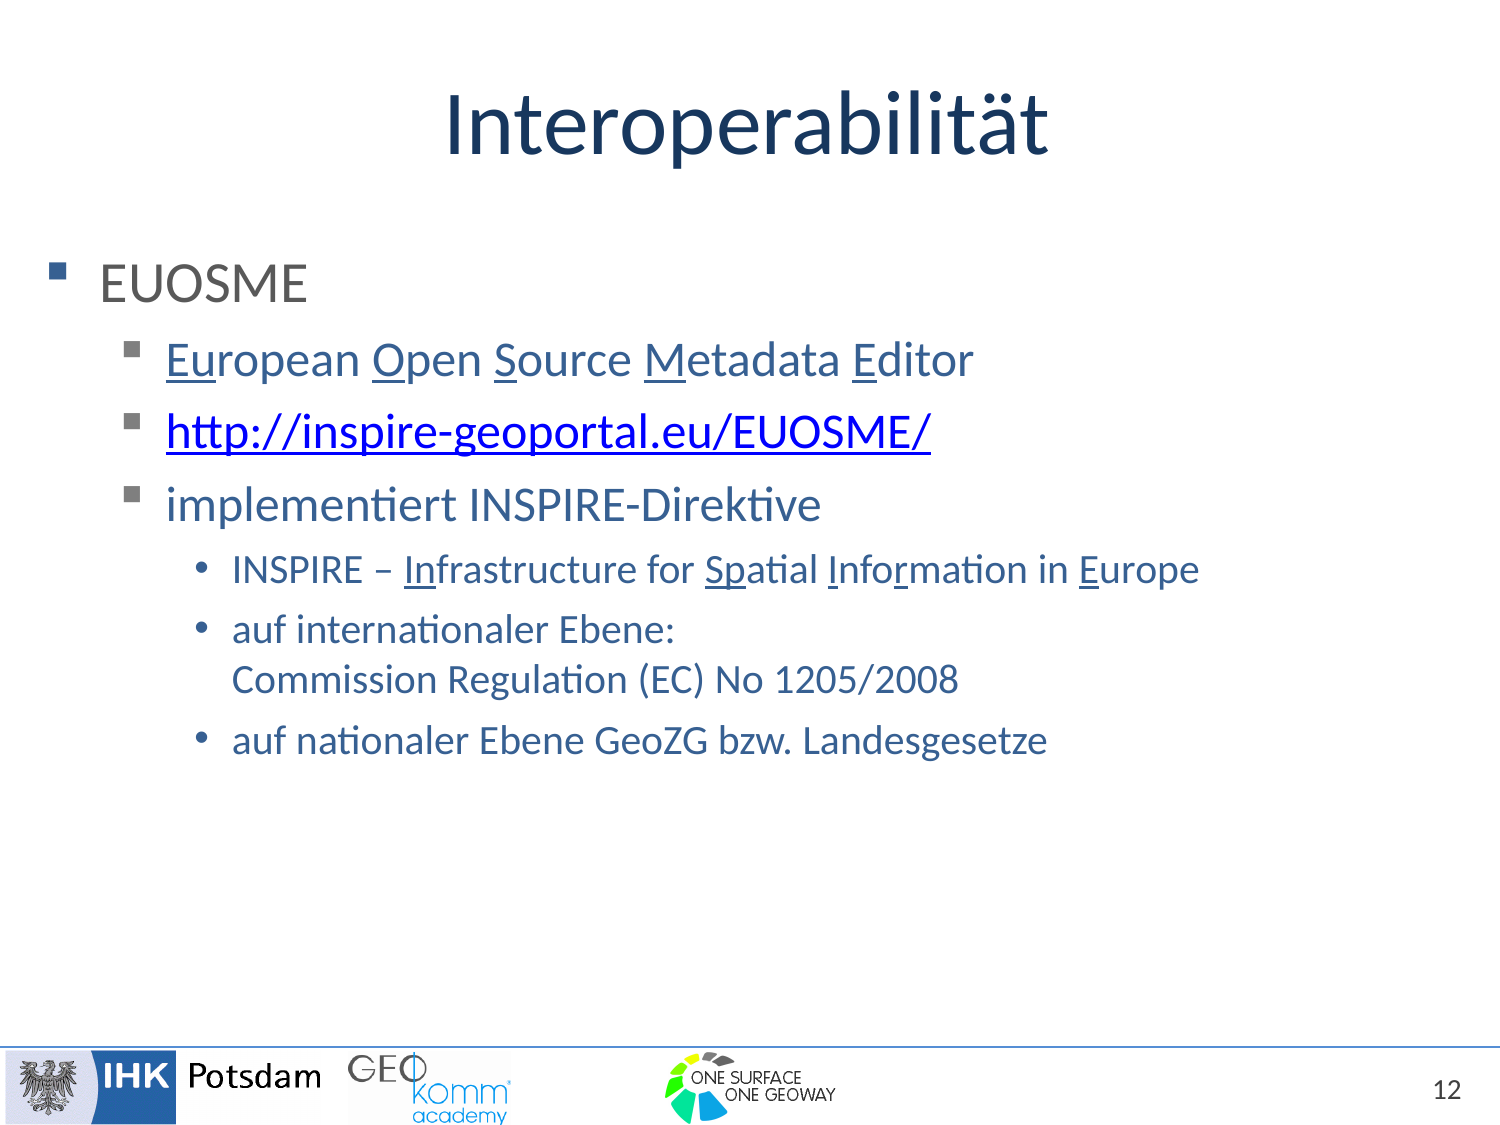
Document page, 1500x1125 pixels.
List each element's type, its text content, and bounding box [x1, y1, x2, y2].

list EUOSME European Open Source Metadata Editor http://inspire-geoportal.eu/EUOSME/ implementiert INSPIRE-Direktive INSPIRE – Infrastructure for Spatial Information in Europe auf internationaler Ebene: Commission Regulation (EC) No 1205/2008 auf nationaler Ebene GeoZG bzw. Landesgesetze [29, 235, 1471, 1034]
picture [348, 1051, 511, 1125]
title Interoperabilität [29, 44, 1465, 193]
picture [5, 1050, 321, 1125]
picture [664, 1051, 837, 1125]
slide_number 12 [1358, 1062, 1477, 1111]
